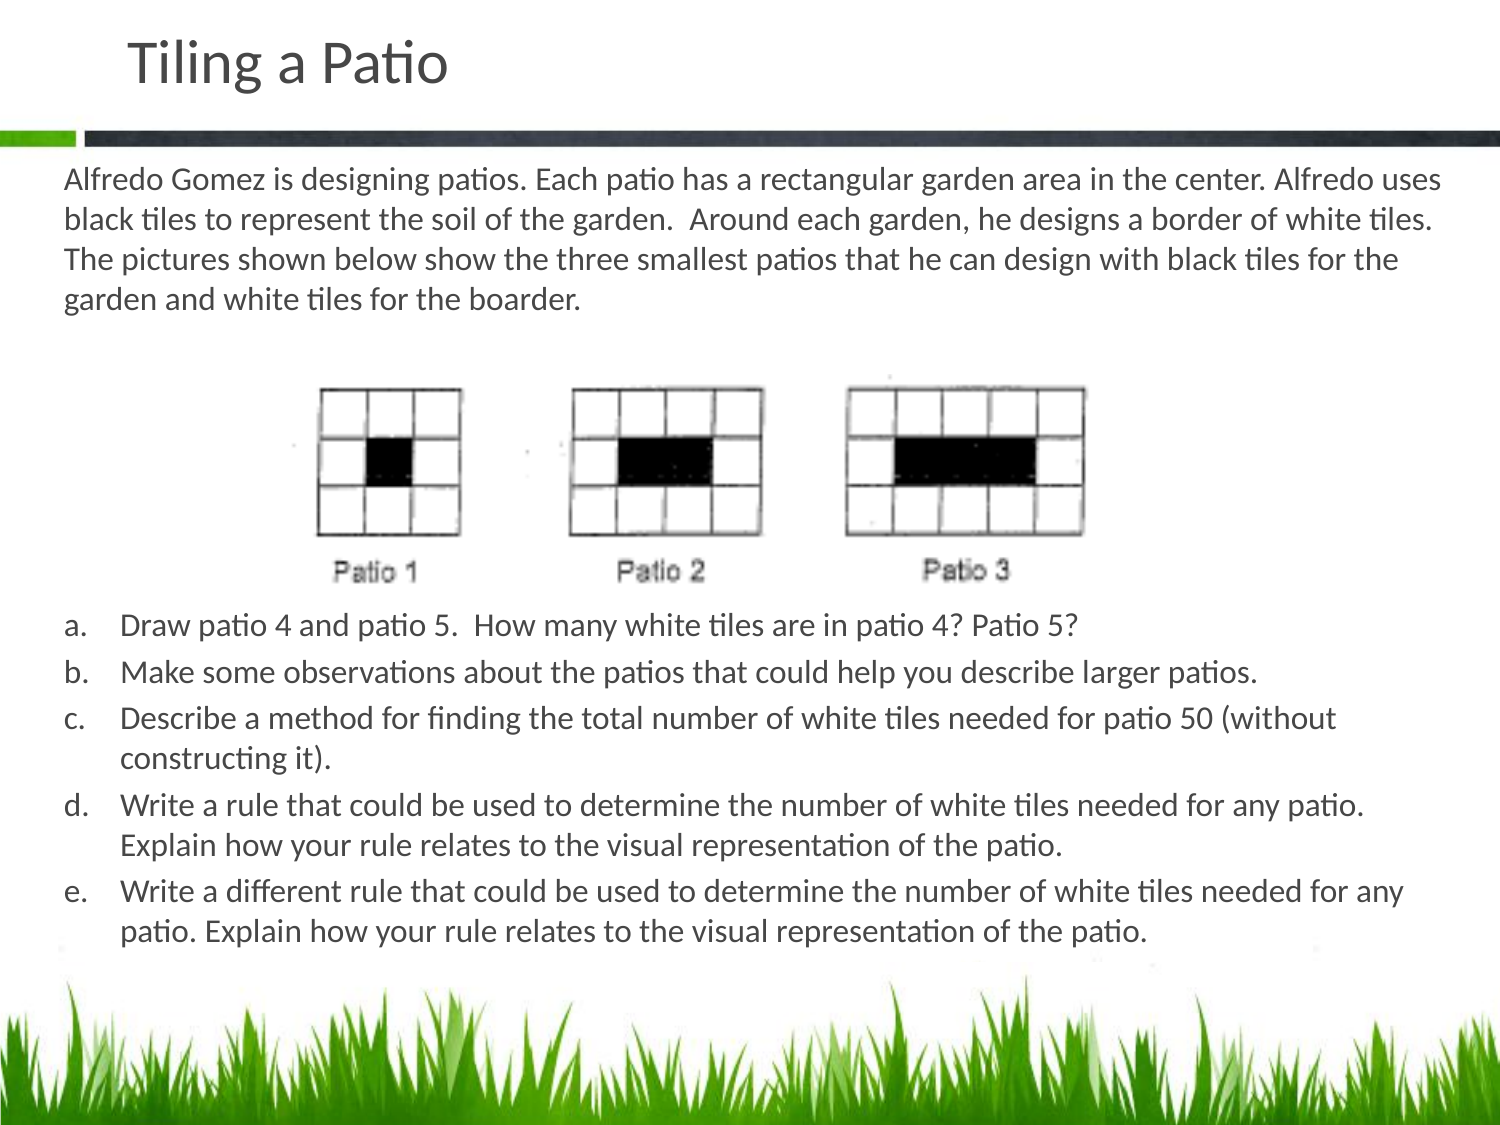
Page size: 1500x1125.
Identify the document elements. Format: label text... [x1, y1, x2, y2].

picture [0, 0, 1500, 1125]
picture [274, 374, 1126, 594]
list Alfredo Gomez is designing patios. Each patio has a rectangular garden area in the center. Alfredo uses black tiles to represent the soil of the garden. Around each garden, he designs a border of white tiles. The pictures shown below show the three smallest patios that he can design with black tiles for the garden and white tiles for the boarder. Draw patio 4 and patio 5. How many white tiles are in patio 4? Patio 5? Make some observations about the patios that could help you describe larger patios. Describe a method for finding the total number of white tiles needed for patio 50 (without constructing it). Write a rule that could be used to determine the number of white tiles needed for any patio. Explain how your rule relates to the visual representation of the patio. Write a different rule that could be used to determine the number of white tiles needed for any patio. Explain how your rule relates to the visual representation of the patio. [37, 149, 1475, 1125]
title Tiling a Patio [112, 6, 1388, 112]
